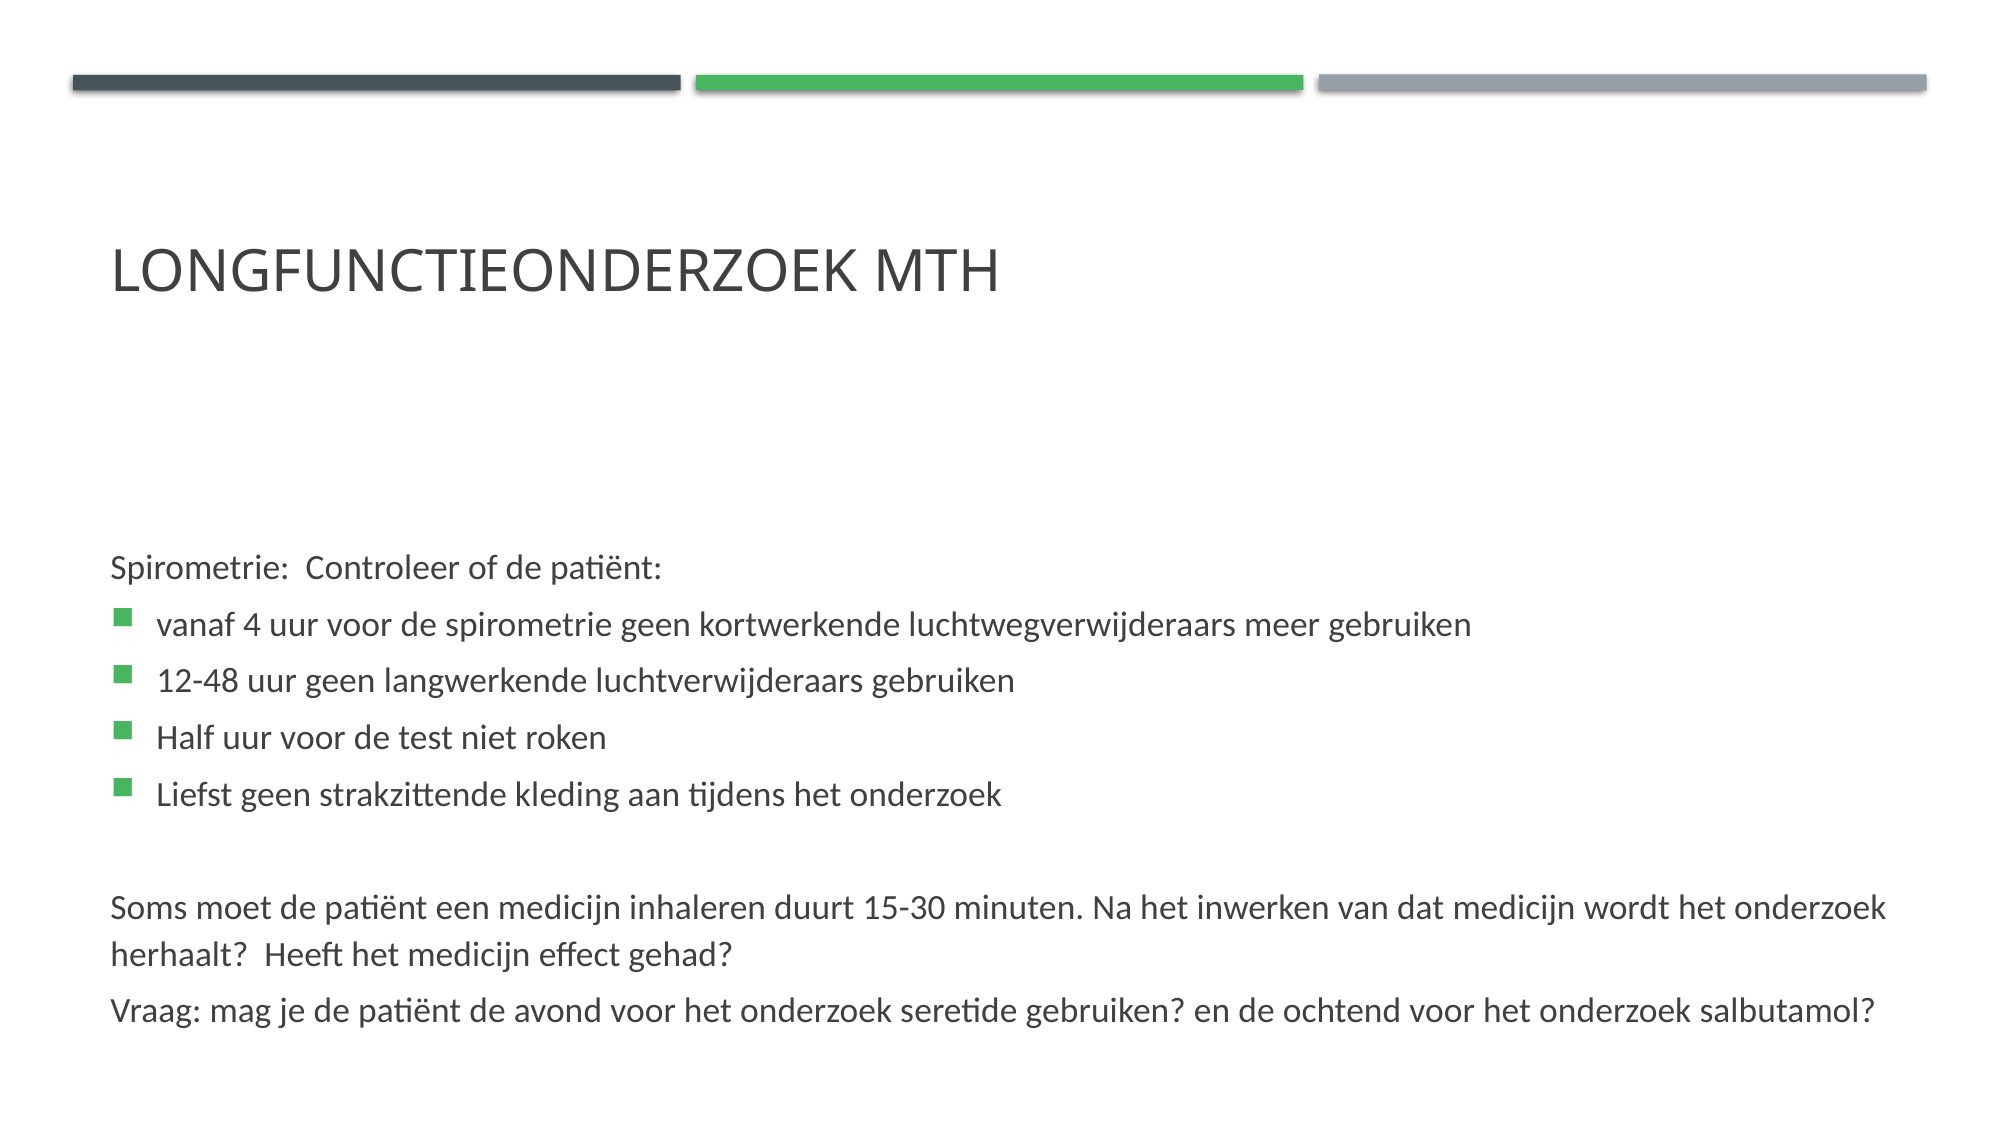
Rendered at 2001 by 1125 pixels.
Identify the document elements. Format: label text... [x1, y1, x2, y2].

title LongFunctieonderzoek MTH [95, 115, 1905, 311]
list Spirometrie: Controleer of de patiënt: vanaf 4 uur voor de spirometrie geen kortwerkende luchtwegverwijderaars meer gebruiken 12-48 uur geen langwerkende luchtverwijderaars gebruiken Half uur voor de test niet roken Liefst geen strakzittende kleding aan tijdens het onderzoek Soms moet de patiënt een medicijn inhaleren duurt 15-30 minuten. Na het inwerken van dat medicijn wordt het onderzoek herhaalt? Heeft het medicijn effect gehad? Vraag: mag je de patiënt de avond voor het onderzoek seretide gebruiken? en de ochtend voor het onderzoek salbutamol? [95, 383, 1905, 1080]
